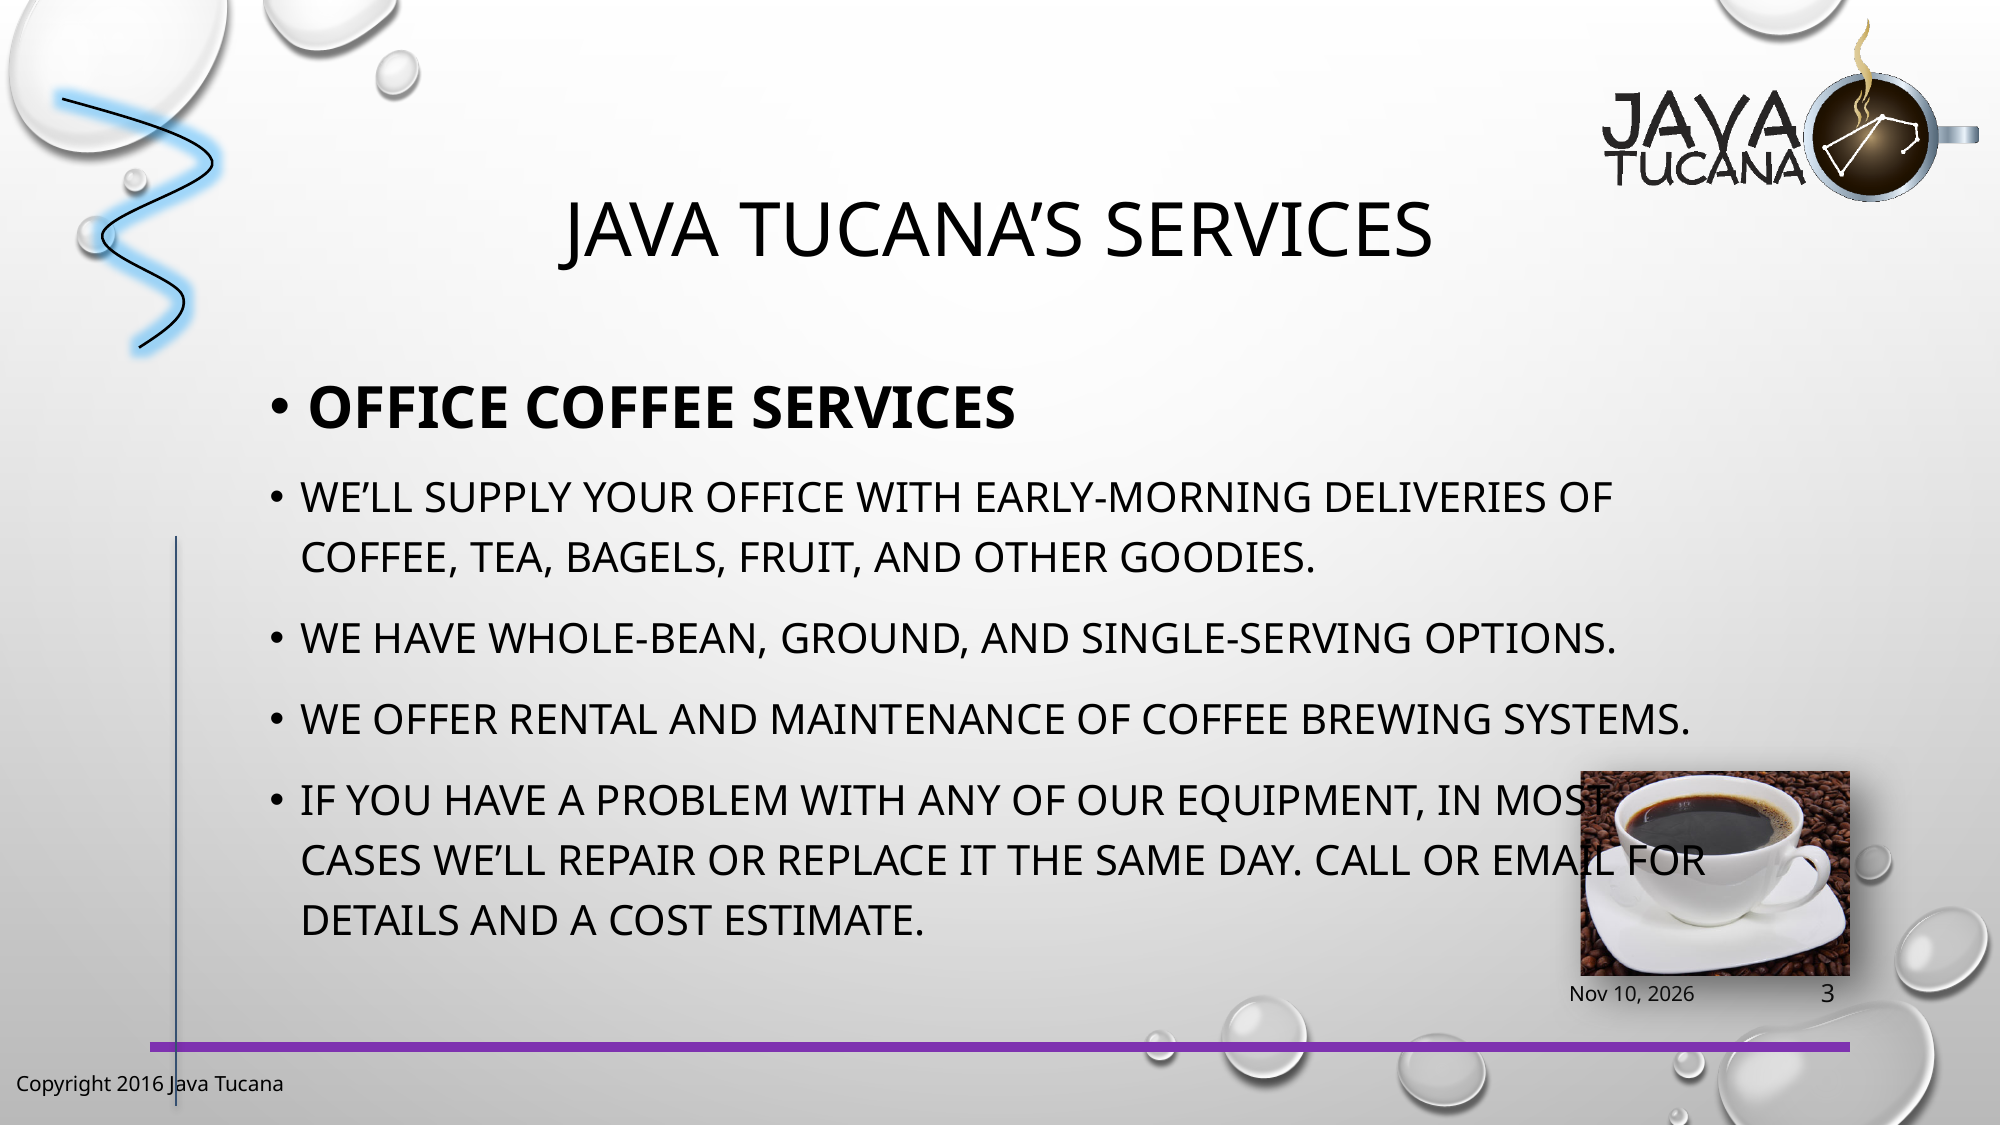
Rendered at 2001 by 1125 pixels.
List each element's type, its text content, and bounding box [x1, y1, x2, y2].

slide_number 25-May-16 [1259, 965, 1710, 1025]
title Java Tucana’s Services [149, 101, 1851, 364]
footer Copyright 2016 Java Tucana [1, 1055, 1096, 1116]
slide_number 3 [1724, 965, 1851, 1025]
picture [0, 0, 2000, 1125]
list Office coffee services We’ll supply your office with early-morning deliveries of coffee, tea, bagels, fruit, and other goodies. We have whole-bean, ground, and single-serving options. We offer rental and maintenance of coffee brewing systems. If you have a problem with any of our equipment, in most cases we’ll repair or replace it the same day. Call or email for details and a cost estimate. [254, 348, 1756, 1009]
